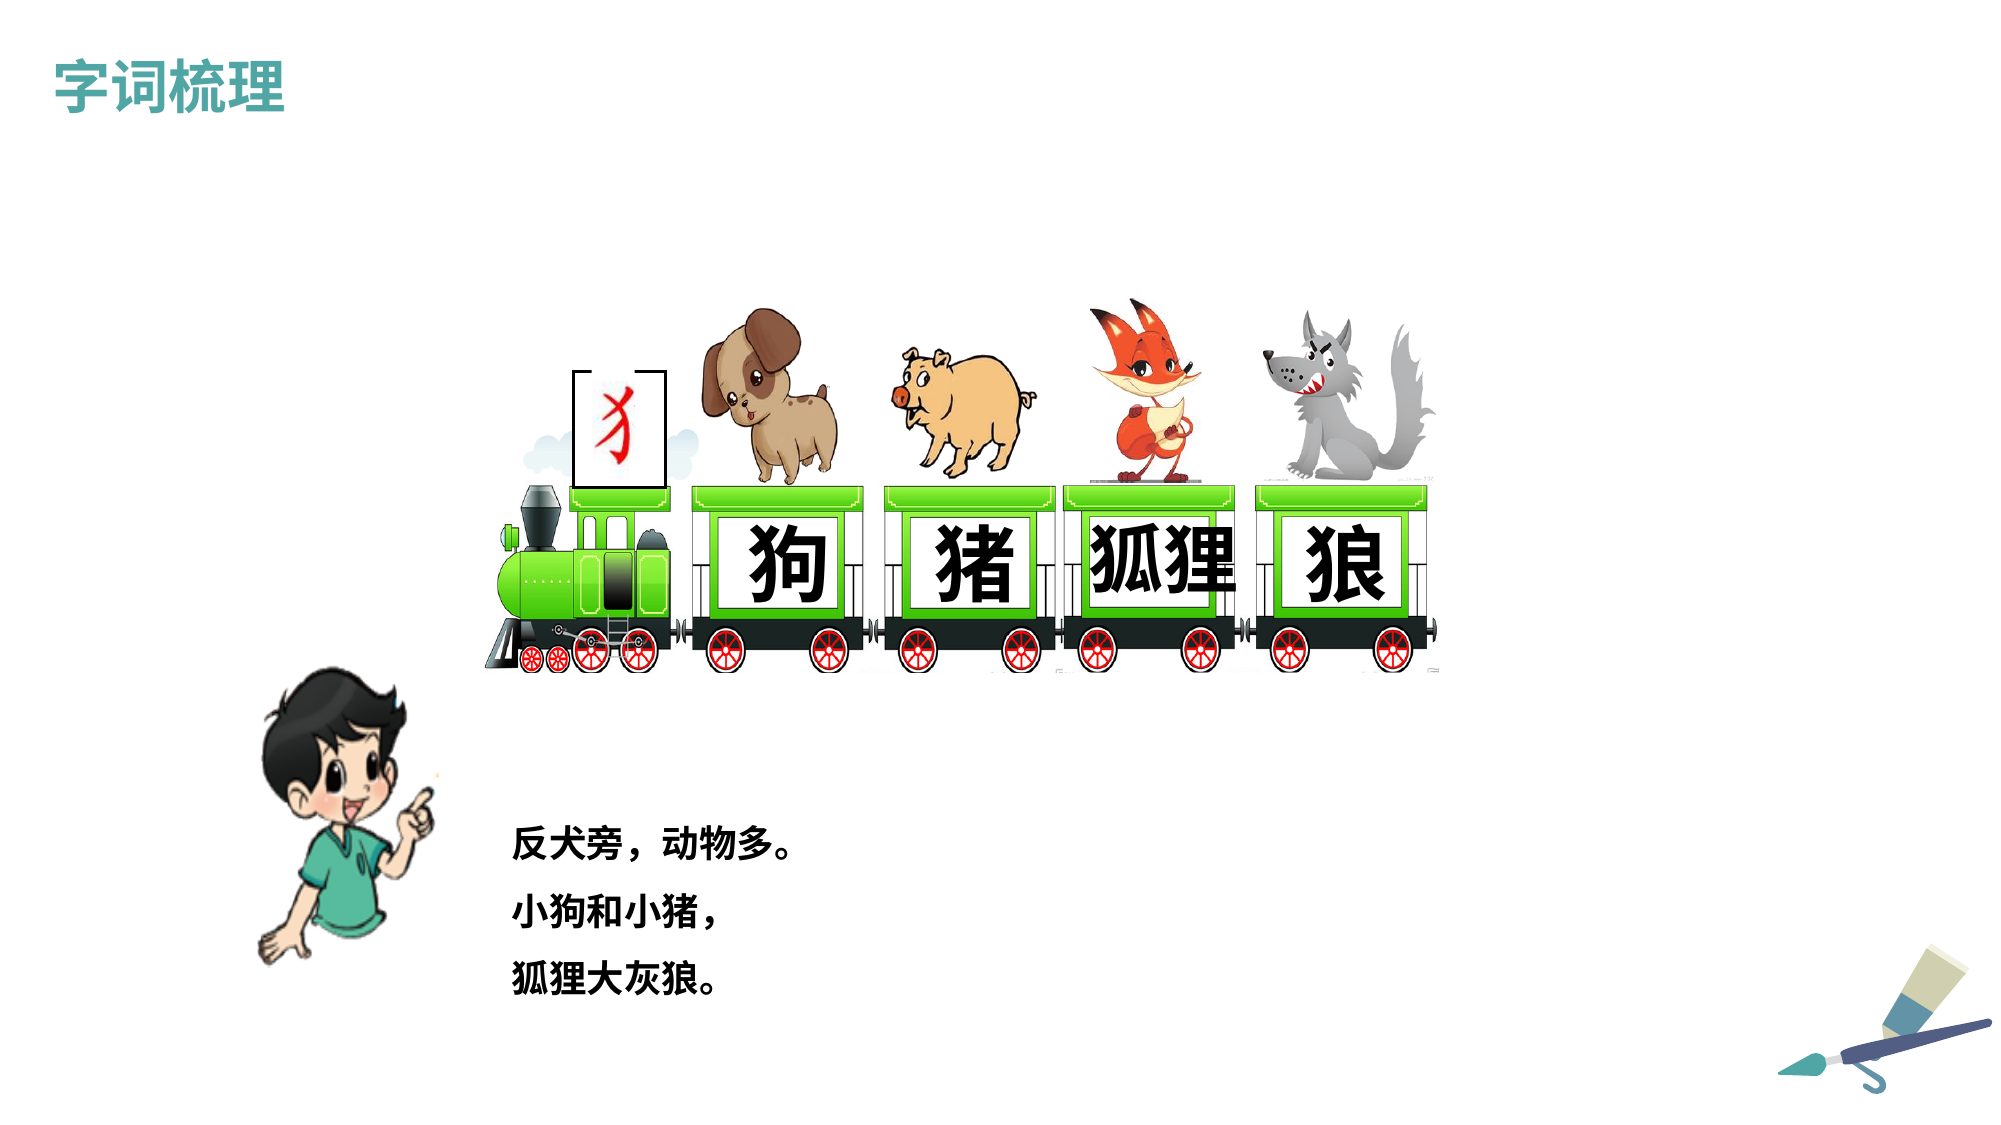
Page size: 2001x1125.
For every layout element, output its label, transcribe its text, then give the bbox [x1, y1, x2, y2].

text_box 字词梳理 [37, 42, 301, 128]
picture [232, 632, 439, 968]
text_box 反犬旁，动物多。 小狗和小猪， 狐狸大灰狼。 [497, 790, 1165, 1008]
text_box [1811, 945, 1974, 1125]
picture [480, 270, 1520, 693]
